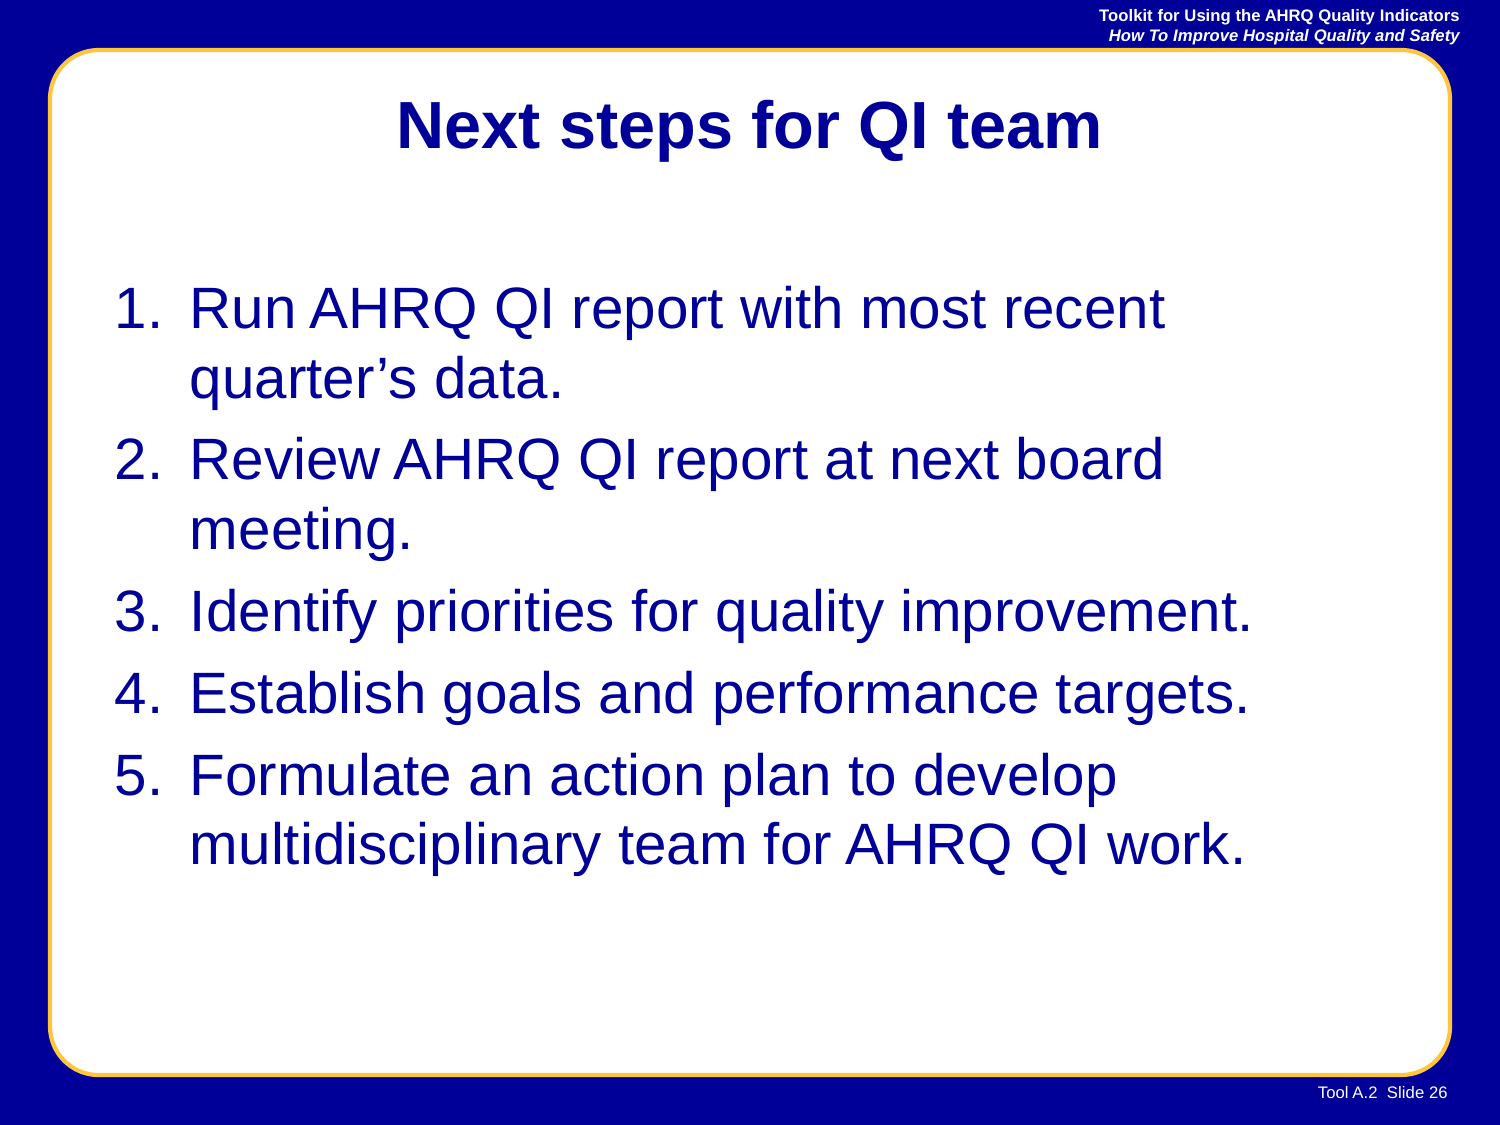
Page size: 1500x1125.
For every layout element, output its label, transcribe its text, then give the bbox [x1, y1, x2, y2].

title Next steps for QI team [112, 75, 1388, 200]
list Run AHRQ QI report with most recent quarter’s data. Review AHRQ QI report at next board meeting. Identify priorities for quality improvement. Establish goals and performance targets. Formulate an action plan to develop multidisciplinary team for AHRQ QI work. [99, 262, 1375, 976]
